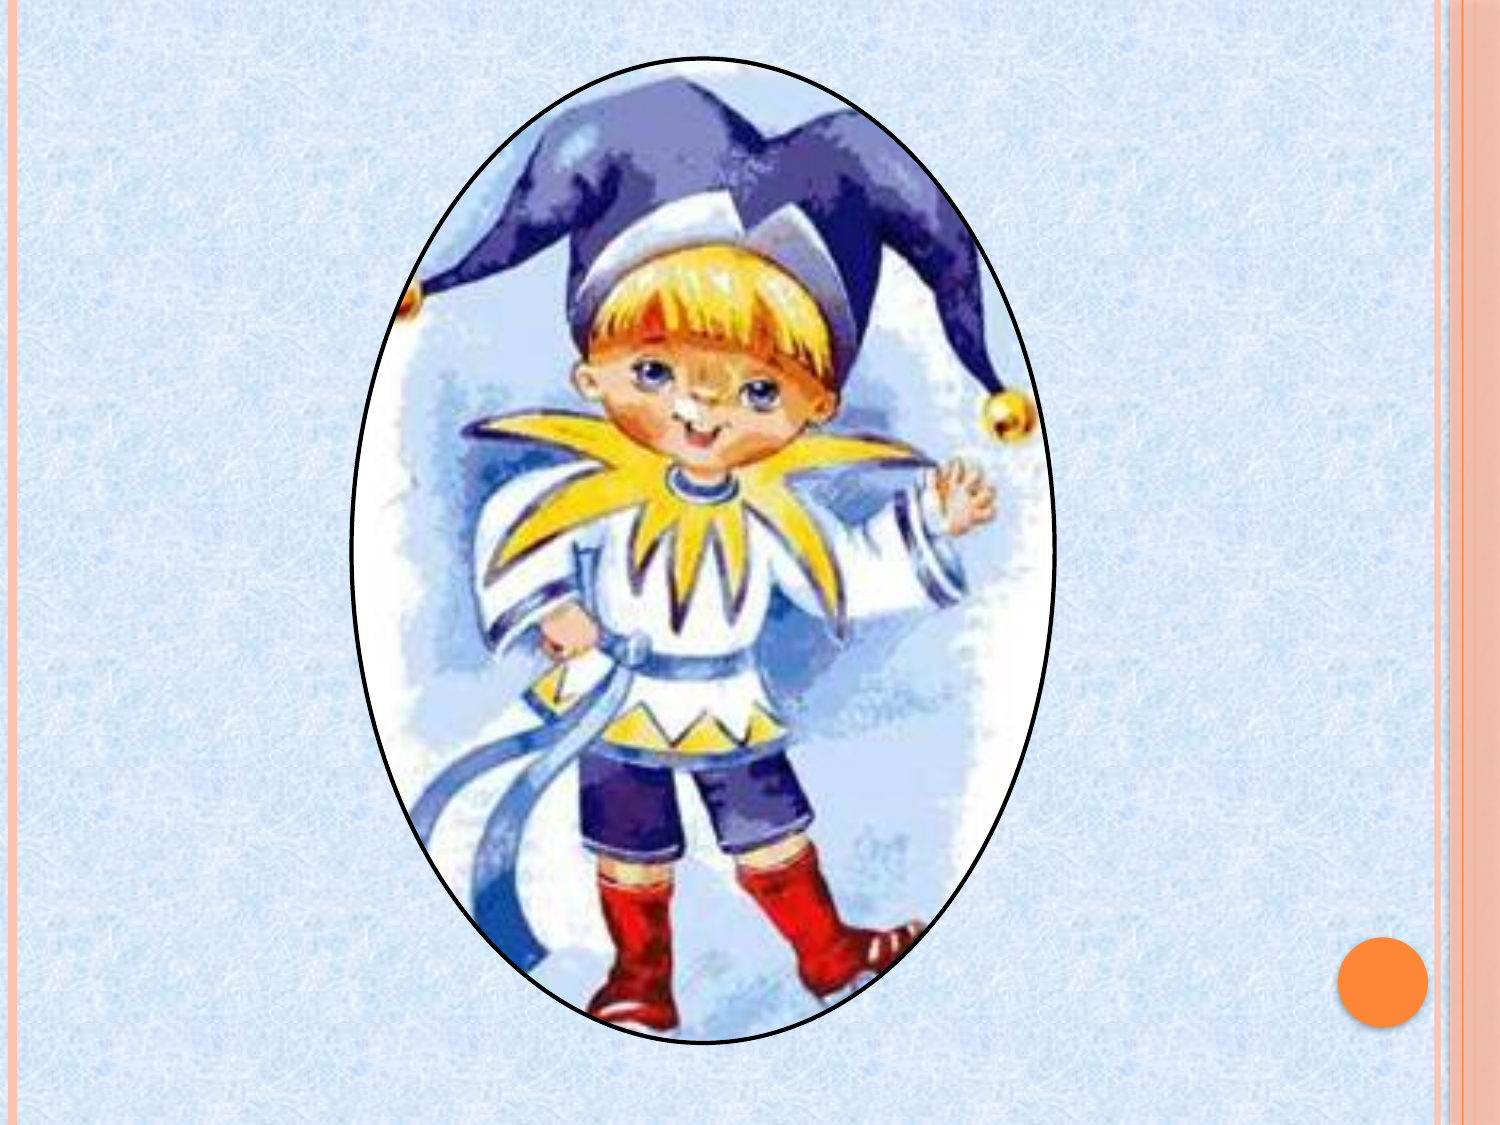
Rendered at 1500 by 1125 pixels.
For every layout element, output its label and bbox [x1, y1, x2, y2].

picture [0, 0, 7, 1125]
picture [1441, 0, 1449, 1125]
picture [18, 0, 1434, 1125]
list [351, 58, 1055, 1044]
